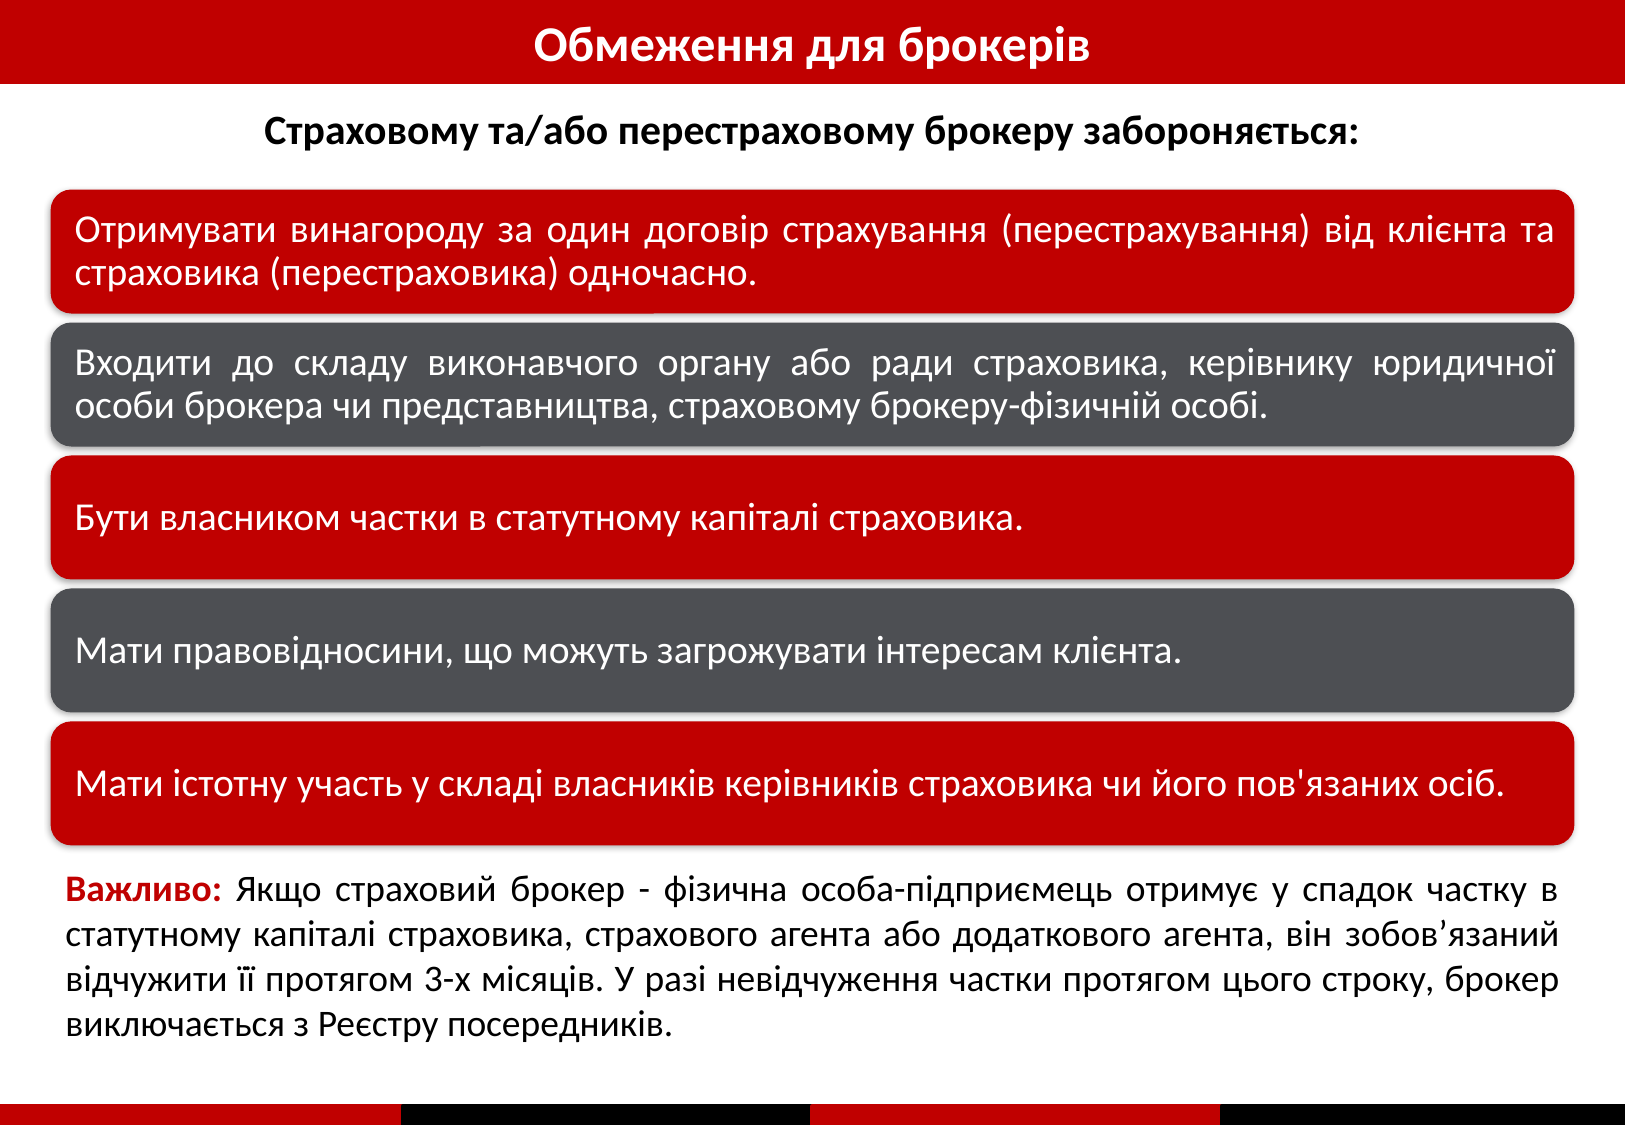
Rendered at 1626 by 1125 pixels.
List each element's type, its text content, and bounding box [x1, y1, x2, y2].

text_box [0, 1104, 401, 1125]
text_box Важливо: Якщо страховий брокер - фізична особа-підприємець отримує у спадок частку в статутному капіталі страховика, страхового агента або додаткового агента, він зобов’язаний відчужити її протягом 3-х місяців. У разі невідчуження частки протягом цього строку, брокер виключається з Реєстру посередників. [50, 859, 1575, 1052]
text_box [401, 1104, 810, 1125]
text_box Страховому та/або перестраховому брокеру забороняється: [50, 96, 1575, 161]
text_box Обмеження для брокерів [0, 0, 1625, 84]
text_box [50, 184, 1575, 851]
text_box [810, 1104, 1220, 1125]
text_box [1220, 1104, 1625, 1125]
